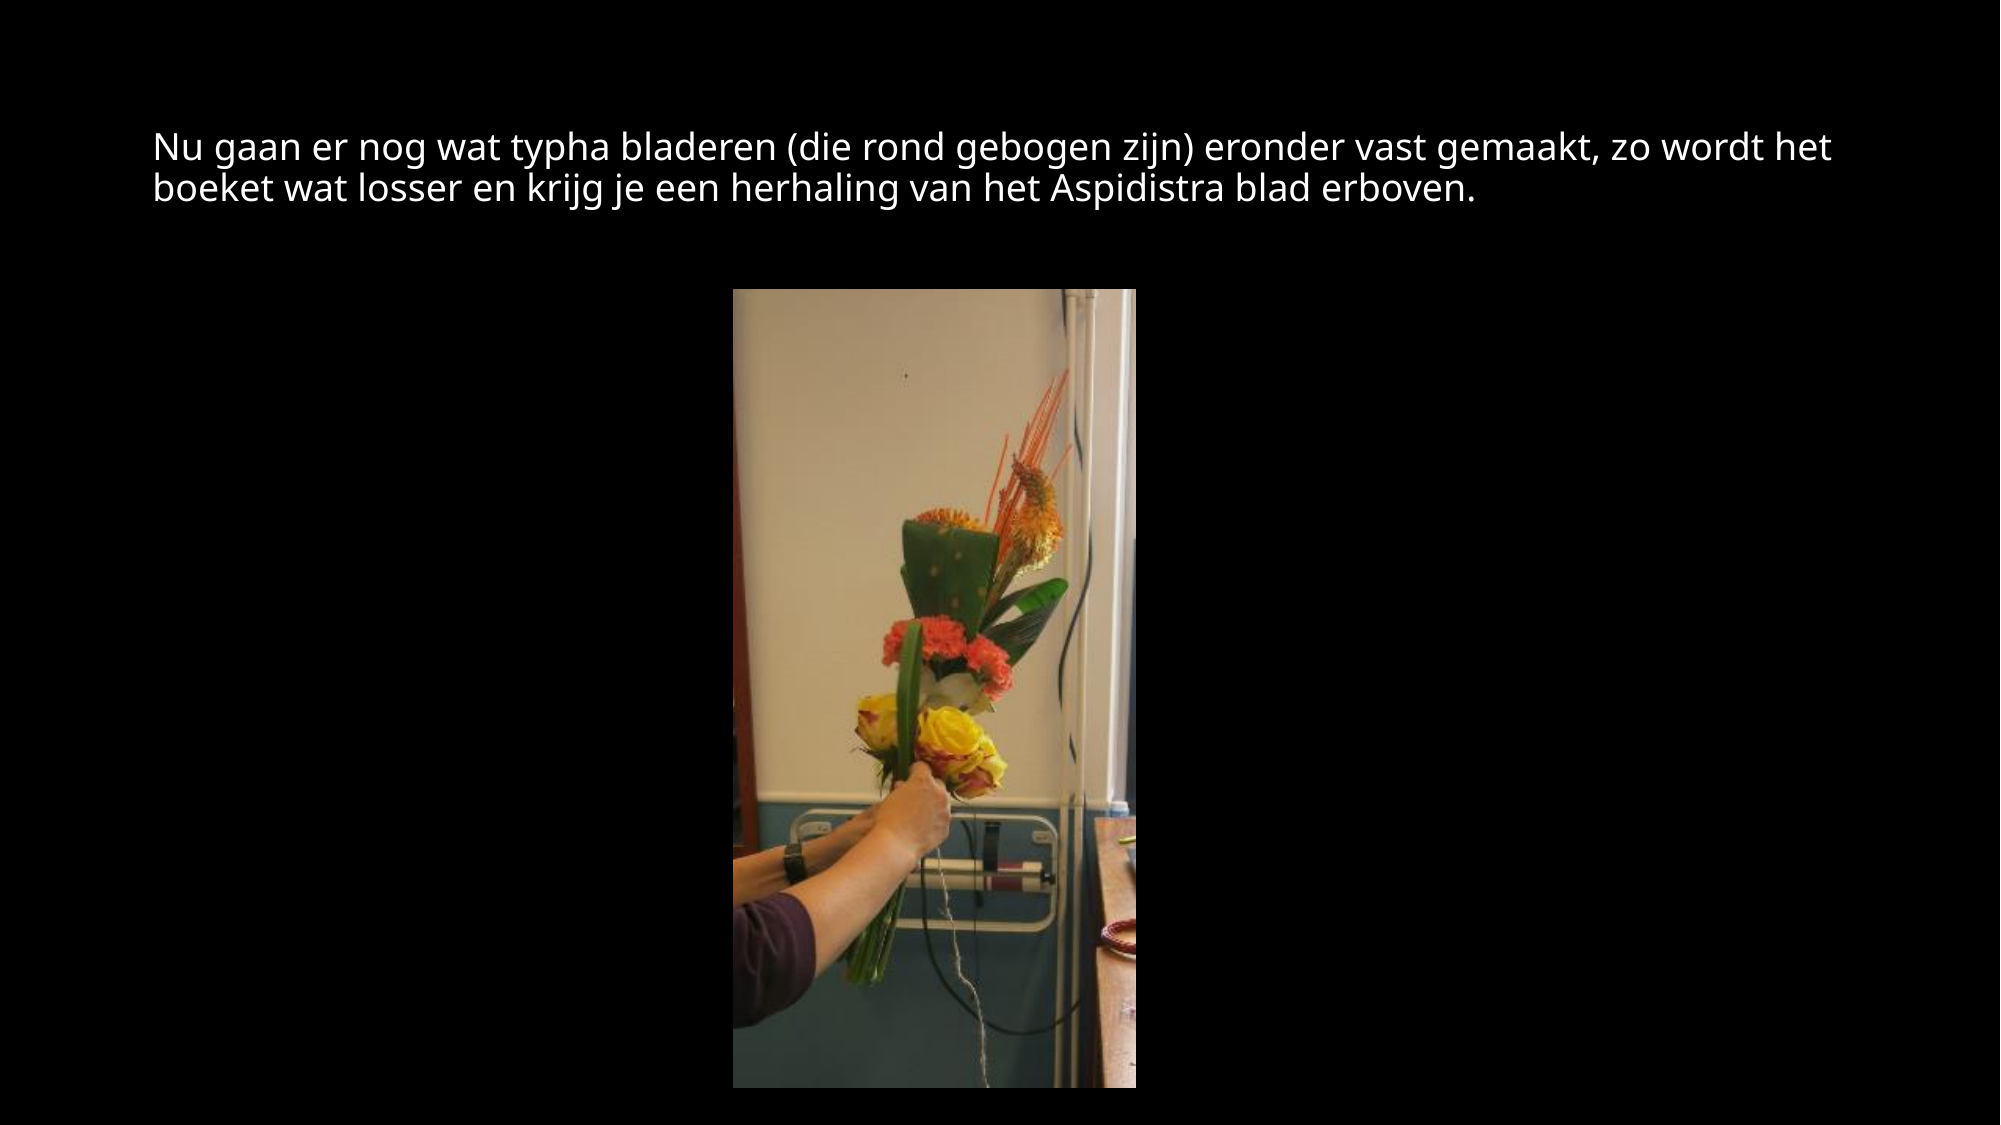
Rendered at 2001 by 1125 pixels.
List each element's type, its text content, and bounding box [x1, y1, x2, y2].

title Nu gaan er nog wat typha bladeren (die rond gebogen zijn) eronder vast gemaakt, zo wordt het boeket wat losser en krijg je een herhaling van het Aspidistra blad erboven. [137, 59, 1863, 278]
picture [733, 289, 1136, 1088]
